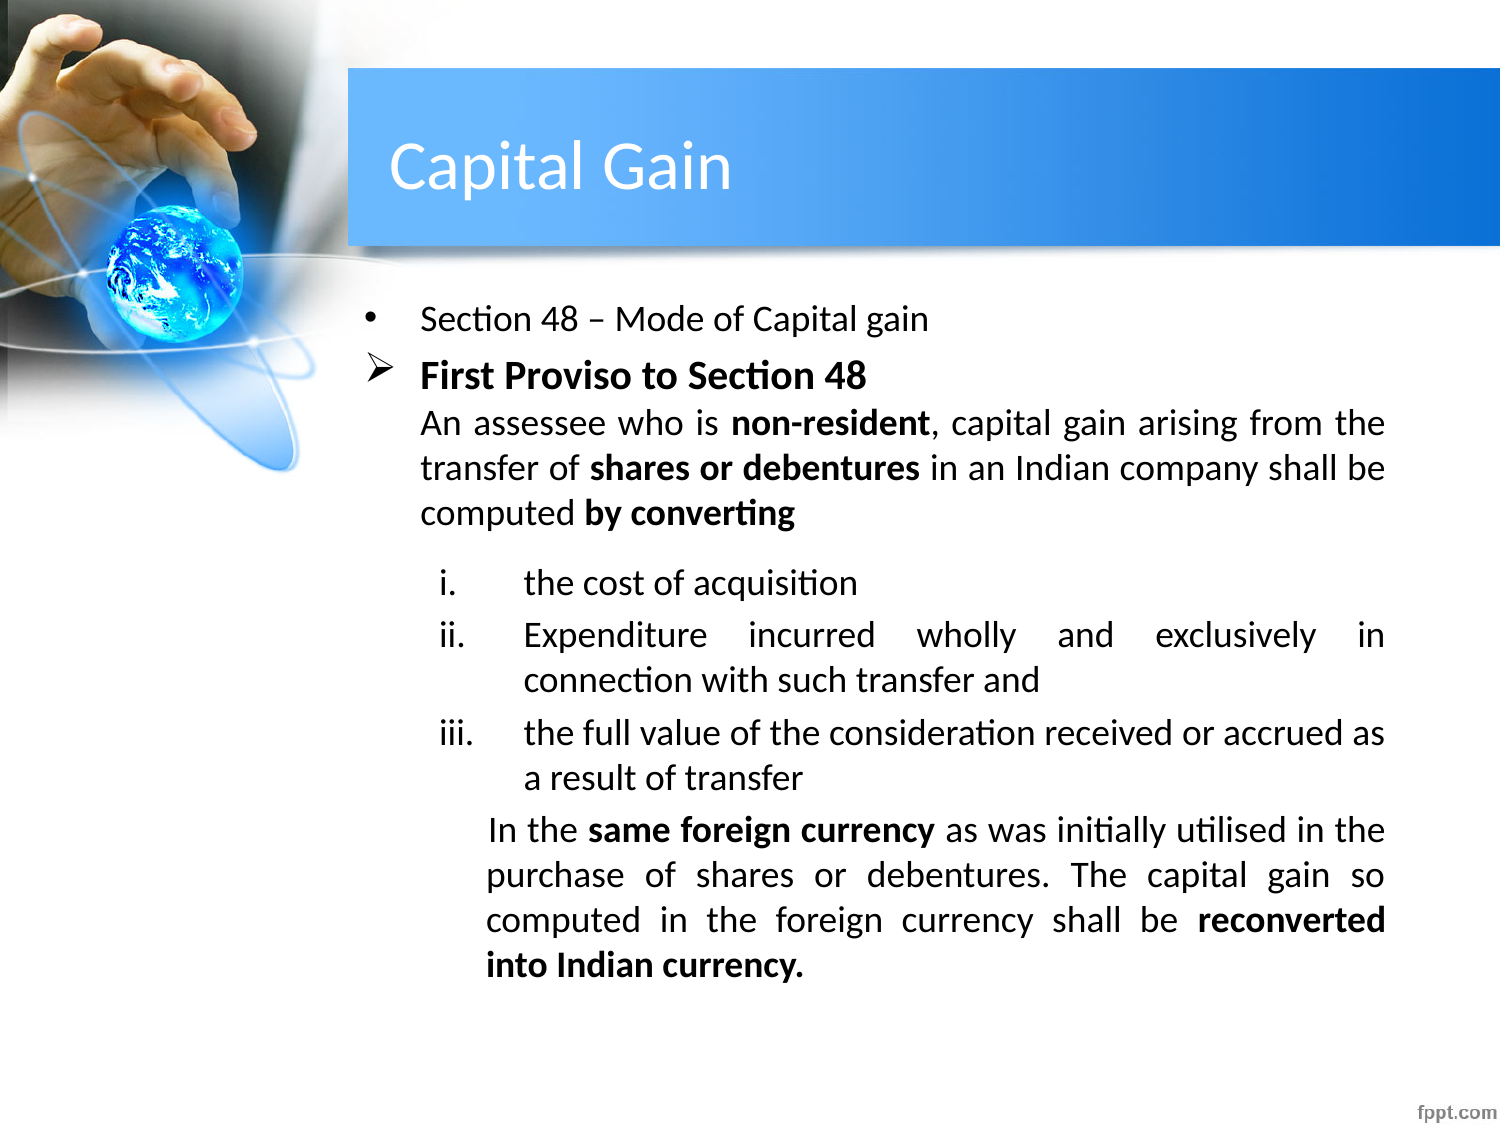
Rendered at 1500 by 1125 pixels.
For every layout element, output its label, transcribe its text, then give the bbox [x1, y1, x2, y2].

picture [0, 0, 1500, 1125]
list Section 48 – Mode of Capital gain First Proviso to Section 48 An assessee who is non-resident, capital gain arising from the transfer of shares or debentures in an Indian company shall be computed by converting the cost of acquisition Expenditure incurred wholly and exclusively in connection with such transfer and the full value of the consideration received or accrued as a result of transfer In the same foreign currency as was initially utilised in the purchase of shares or debentures. The capital gain so computed in the foreign currency shall be reconverted into Indian currency. [349, 286, 1402, 1063]
title Capital Gain [374, 111, 1452, 212]
